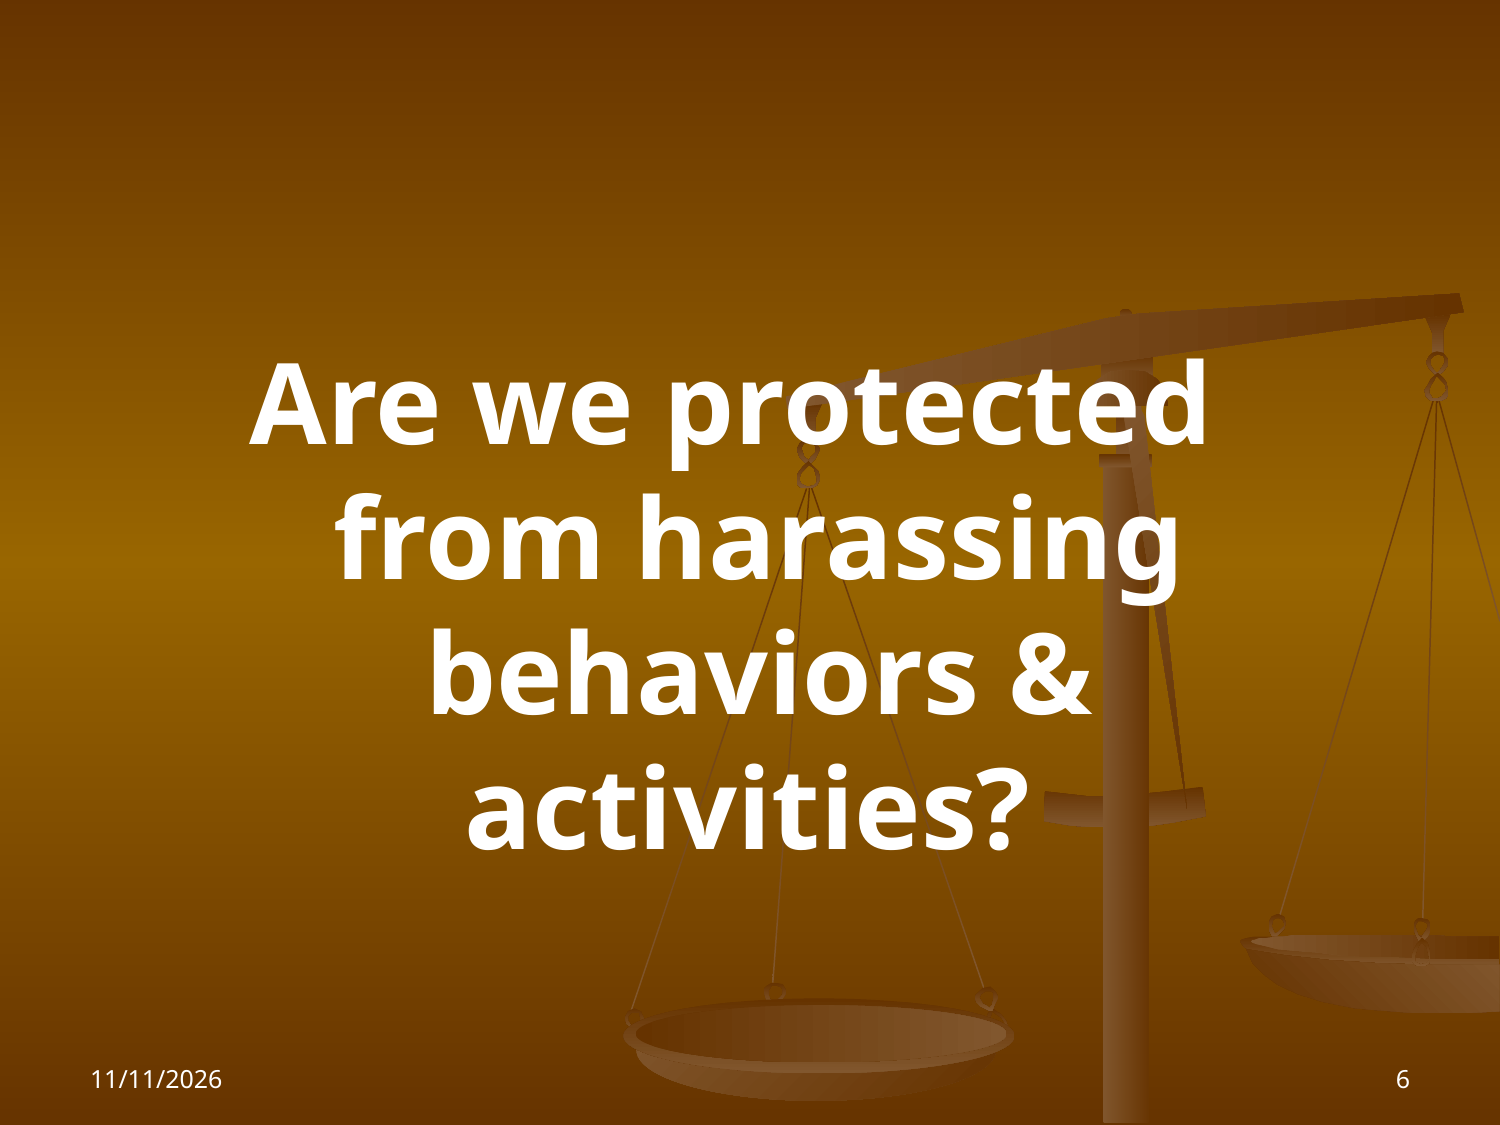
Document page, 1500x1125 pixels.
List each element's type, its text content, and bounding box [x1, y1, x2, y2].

slide_number 6 [1074, 1029, 1426, 1106]
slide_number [74, 1029, 426, 1106]
list Are we protected from harassing behaviors & activities? [174, 324, 1288, 1006]
